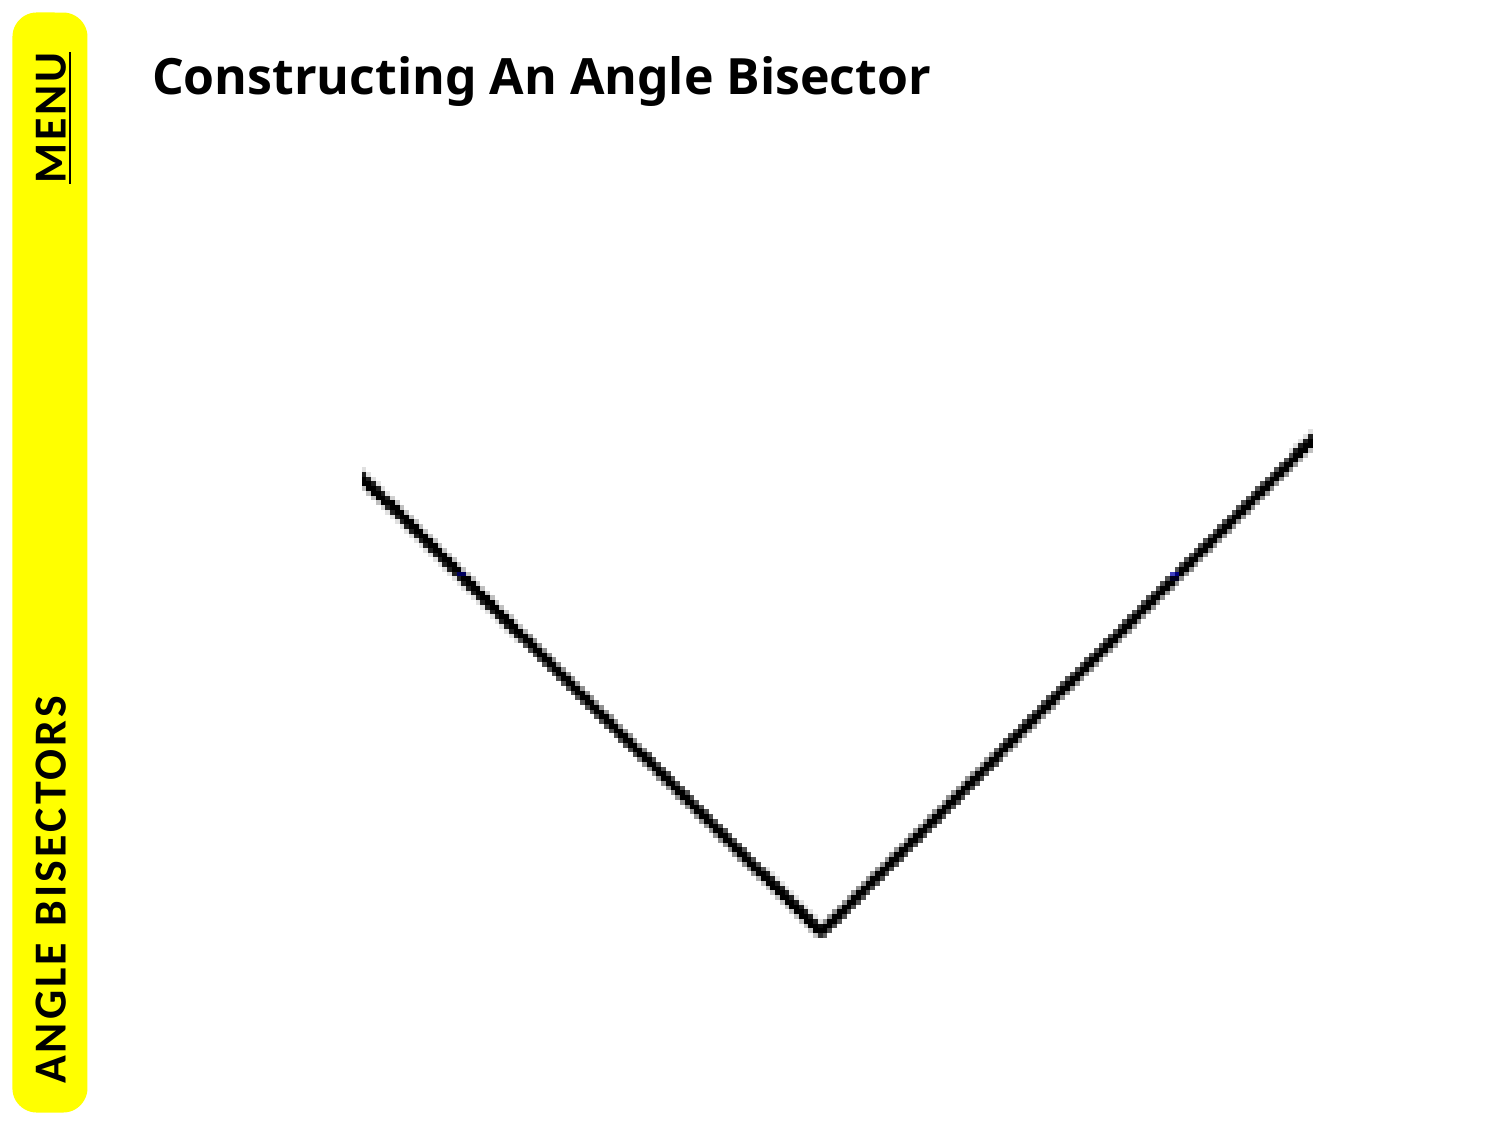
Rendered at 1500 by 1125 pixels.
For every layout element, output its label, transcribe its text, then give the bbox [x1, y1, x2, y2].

picture [362, 149, 1313, 1101]
text_box ANGLE BISECTORS MENU [12, 37, 83, 1099]
text_box [12, 12, 88, 1113]
text_box Constructing An Angle Bisector [137, 37, 1438, 113]
